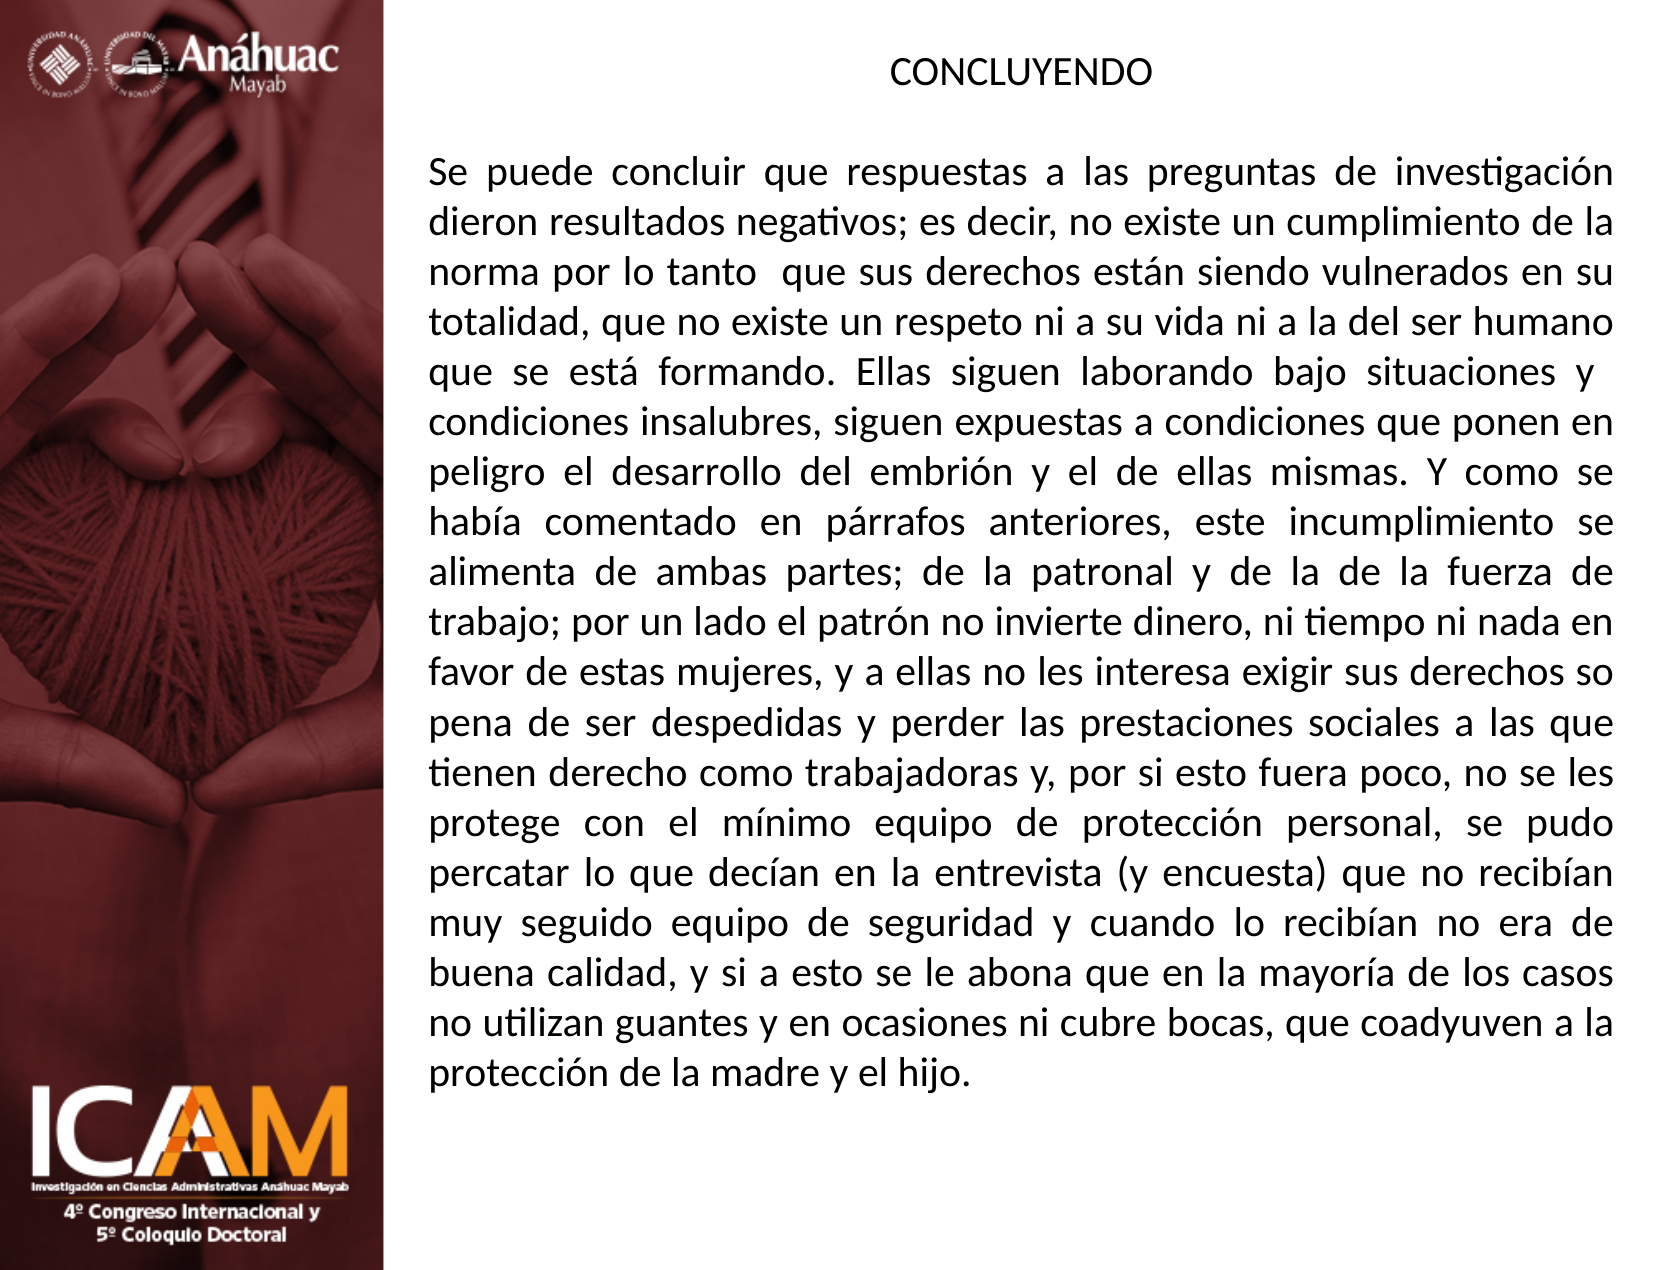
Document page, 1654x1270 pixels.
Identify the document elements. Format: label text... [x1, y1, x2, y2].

text_box CONCLUYENDO Se puede concluir que respuestas a las preguntas de investigación dieron resultados negativos; es decir, no existe un cumplimiento de la norma por lo tanto que sus derechos están siendo vulnerados en su totalidad, que no existe un respeto ni a su vida ni a la del ser humano que se está formando. Ellas siguen laborando bajo situaciones y condiciones insalubres, siguen expuestas a condiciones que ponen en peligro el desarrollo del embrión y el de ellas mismas. Y como se había comentado en párrafos anteriores, este incumplimiento se alimenta de ambas partes; de la patronal y de la de la fuerza de trabajo; por un lado el patrón no invierte dinero, ni tiempo ni nada en favor de estas mujeres, y a ellas no les interesa exigir sus derechos so pena de ser despedidas y perder las prestaciones sociales a las que tienen derecho como trabajadoras y, por si esto fuera poco, no se les protege con el mínimo equipo de protección personal, se pudo percatar lo que decían en la entrevista (y encuesta) que no recibían muy seguido equipo de seguridad y cuando lo recibían no era de buena calidad, y si a esto se le abona que en la mayoría de los casos no utilizan guantes y en ocasiones ni cubre bocas, que coadyuven a la protección de la madre y el hijo. [413, 36, 1630, 1102]
picture [0, 0, 1654, 1270]
